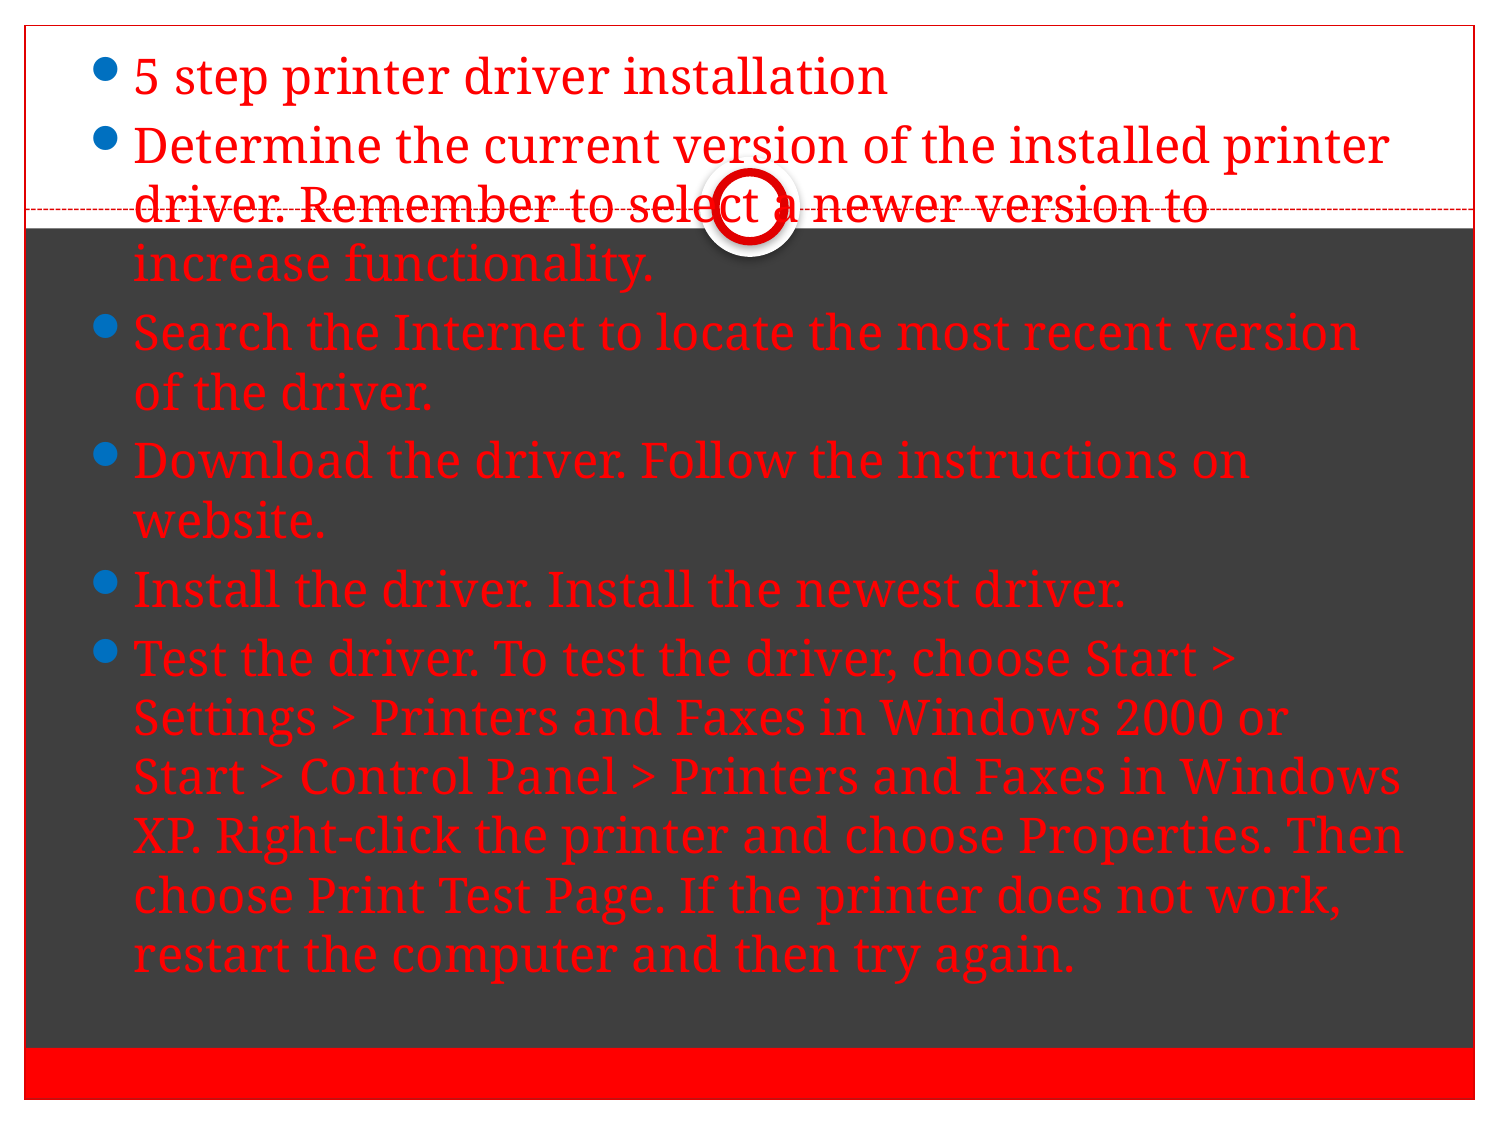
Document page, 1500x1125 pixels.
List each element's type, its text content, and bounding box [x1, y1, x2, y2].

list 5 step printer driver installation Determine the current version of the installed printer driver. Remember to select a newer version to increase functionality. Search the Internet to locate the most recent version of the driver. Download the driver. Follow the instructions on website. Install the driver. Install the newest driver. Test the driver. To test the driver, choose Start > Settings > Printers and Faxes in Windows 2000 or Start > Control Panel > Printers and Faxes in Windows XP. Right-click the printer and choose Properties. Then choose Print Test Page. If the printer does not work, restart the computer and then try again. [75, 37, 1425, 1005]
